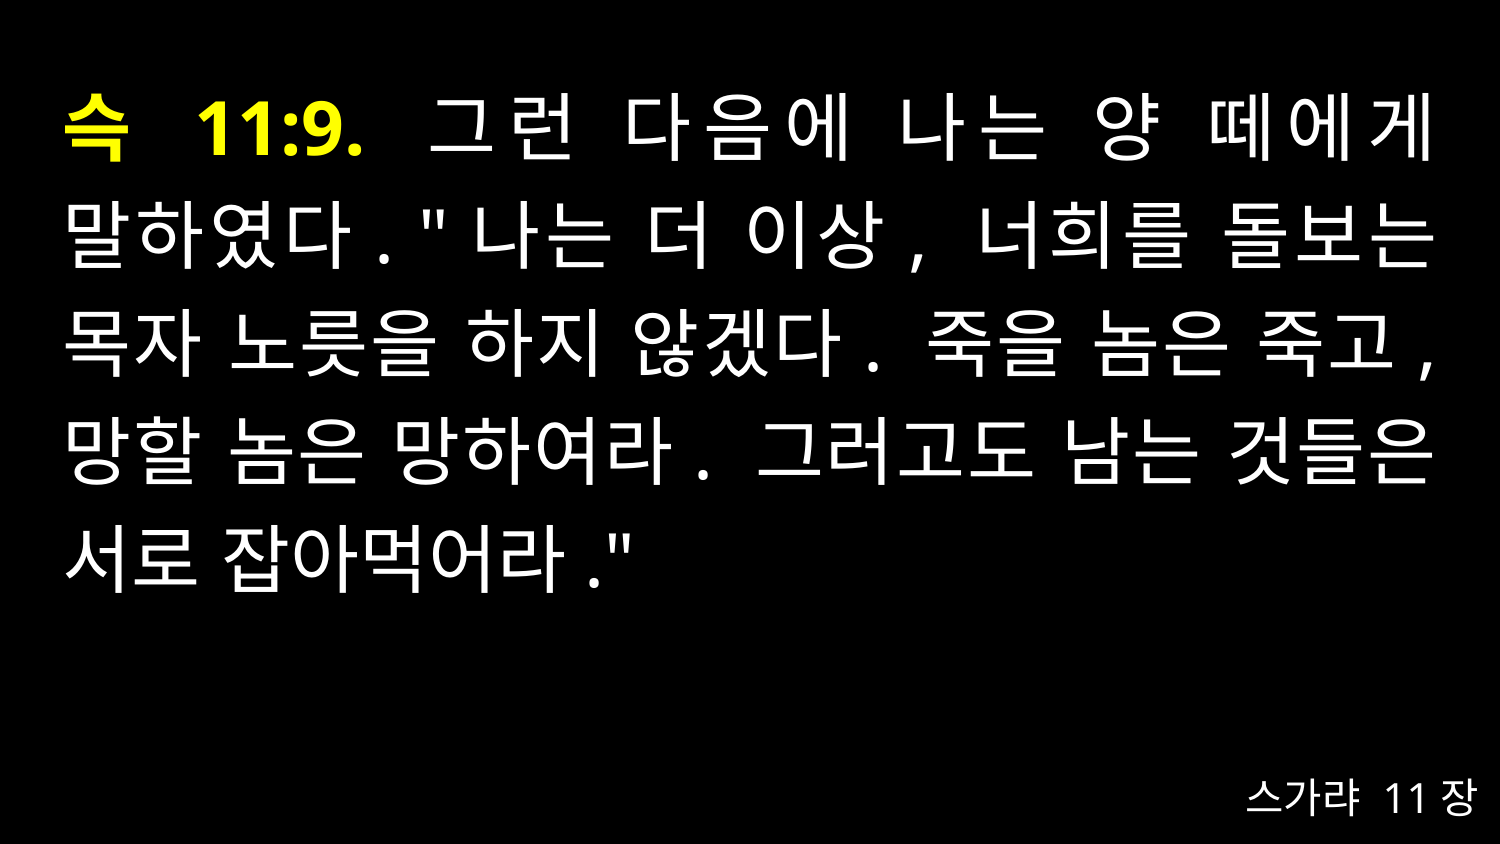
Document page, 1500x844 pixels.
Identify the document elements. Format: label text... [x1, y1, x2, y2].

subtitle 스가랴 11장 [916, 770, 1500, 844]
title 슥 11:9. 그런 다음에 나는 양 떼에게 말하였다. "나는 더 이상, 너희를 돌보는 목자 노릇을 하지 않겠다. 죽을 놈은 죽고, 망할 놈은 망하여라. 그러고도 남는 것들은 서로 잡아먹어라." [0, 0, 1500, 844]
